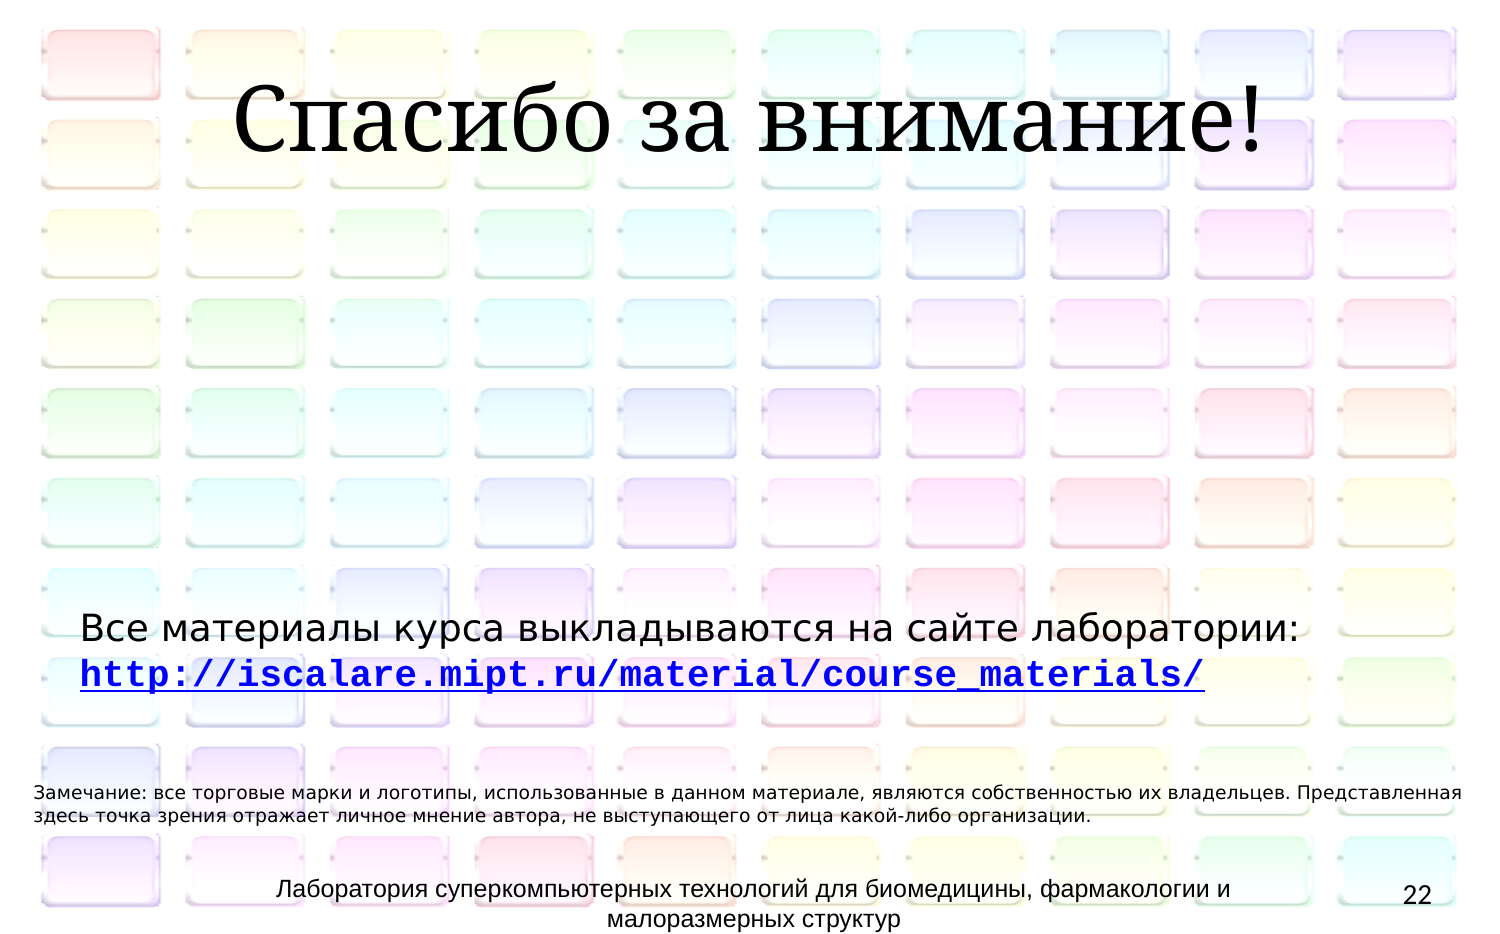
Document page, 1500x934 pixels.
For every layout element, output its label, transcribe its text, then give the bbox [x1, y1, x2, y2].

text_box Спасибо за внимание! [74, 37, 1425, 193]
text_box 22 [1387, 868, 1473, 918]
text_box Лаборатория суперкомпьютерных технологий для биомедицины, фармакологии и малоразмерных структур [171, 864, 1338, 915]
picture [0, 0, 1500, 934]
text_box Все материалы курса выкладываются на сайте лаборатории: http://iscalare.mipt.ru/material/course_materials/ [64, 596, 1365, 703]
text_box Замечание: все торговые марки и логотипы, использованные в данном материале, являются собственностью их владельцев. Представленная здесь точка зрения отражает личное мнение автора, не выступающего от лица какой-либо организации. [18, 773, 1497, 845]
